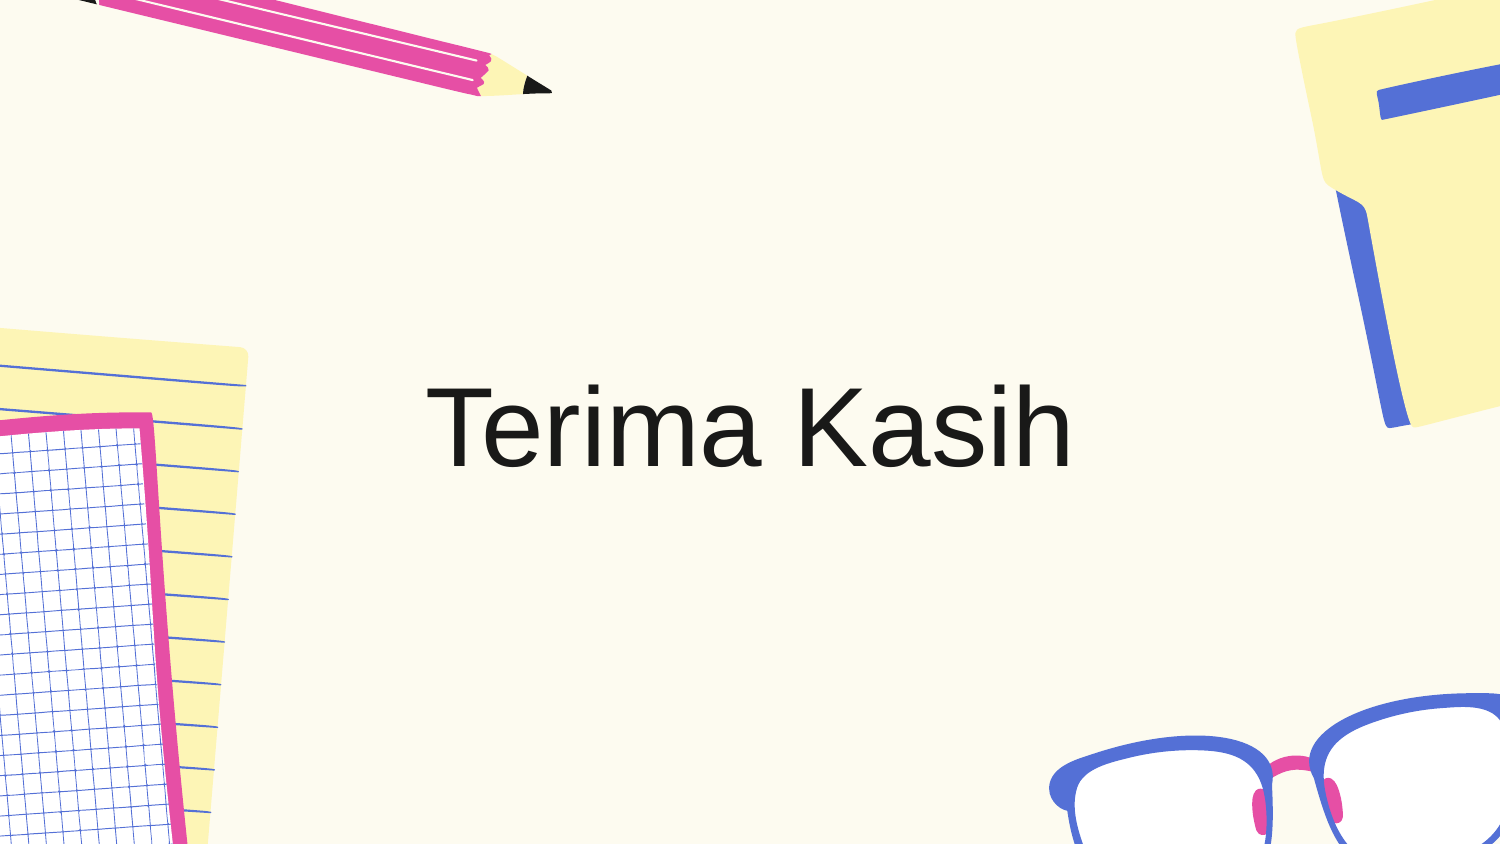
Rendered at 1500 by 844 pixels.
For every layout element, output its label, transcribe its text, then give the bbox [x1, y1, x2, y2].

text_box Terima Kasih [409, 346, 1091, 497]
